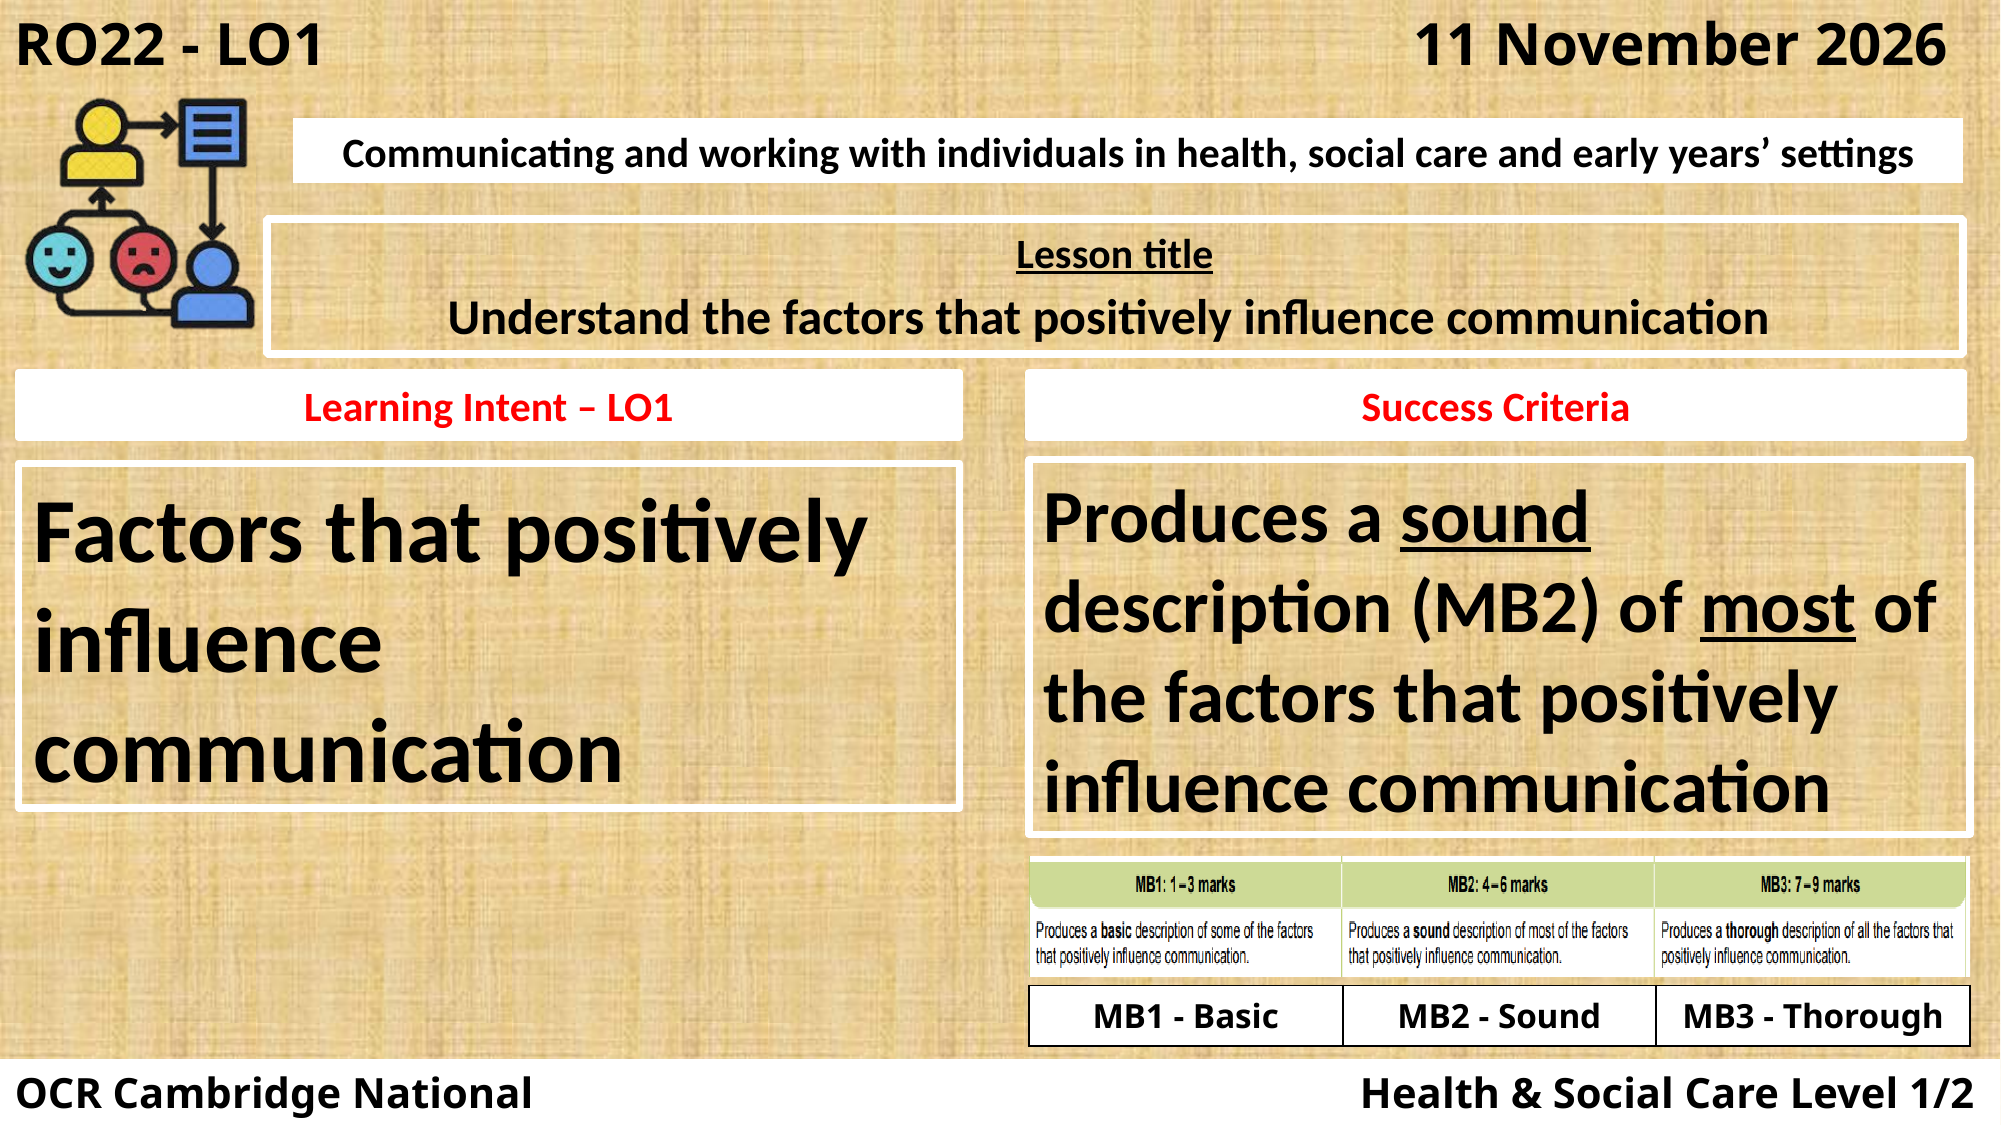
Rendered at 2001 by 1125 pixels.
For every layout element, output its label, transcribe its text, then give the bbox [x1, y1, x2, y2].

text_box Communicating and working with individuals in health, social care and early years’ settings [293, 118, 1963, 183]
text_box Health & Social Care Level 1/2 [1028, 1059, 2000, 1125]
text_box RO22 - LO1 [0, 0, 398, 85]
table_header MB3 - Thorough [1657, 986, 1969, 1045]
text_box Lesson title Understand the factors that positively influence communication [266, 218, 1964, 354]
text_box Produces a sound description (MB2) of most of the factors that positively influence communication [1028, 459, 1971, 835]
text_box Success Criteria [1028, 372, 1964, 438]
text_box Factors that positively influence communication [18, 463, 960, 808]
picture [0, 0, 2001, 1125]
text_box 28 September 2020 [1205, 0, 1964, 94]
text_box OCR Cambridge National [0, 1059, 1028, 1125]
text_box Learning Intent – LO1 [18, 372, 960, 438]
table_header MB1 - Basic [1030, 986, 1342, 1045]
table_header MB2 - Sound [1344, 986, 1655, 1045]
